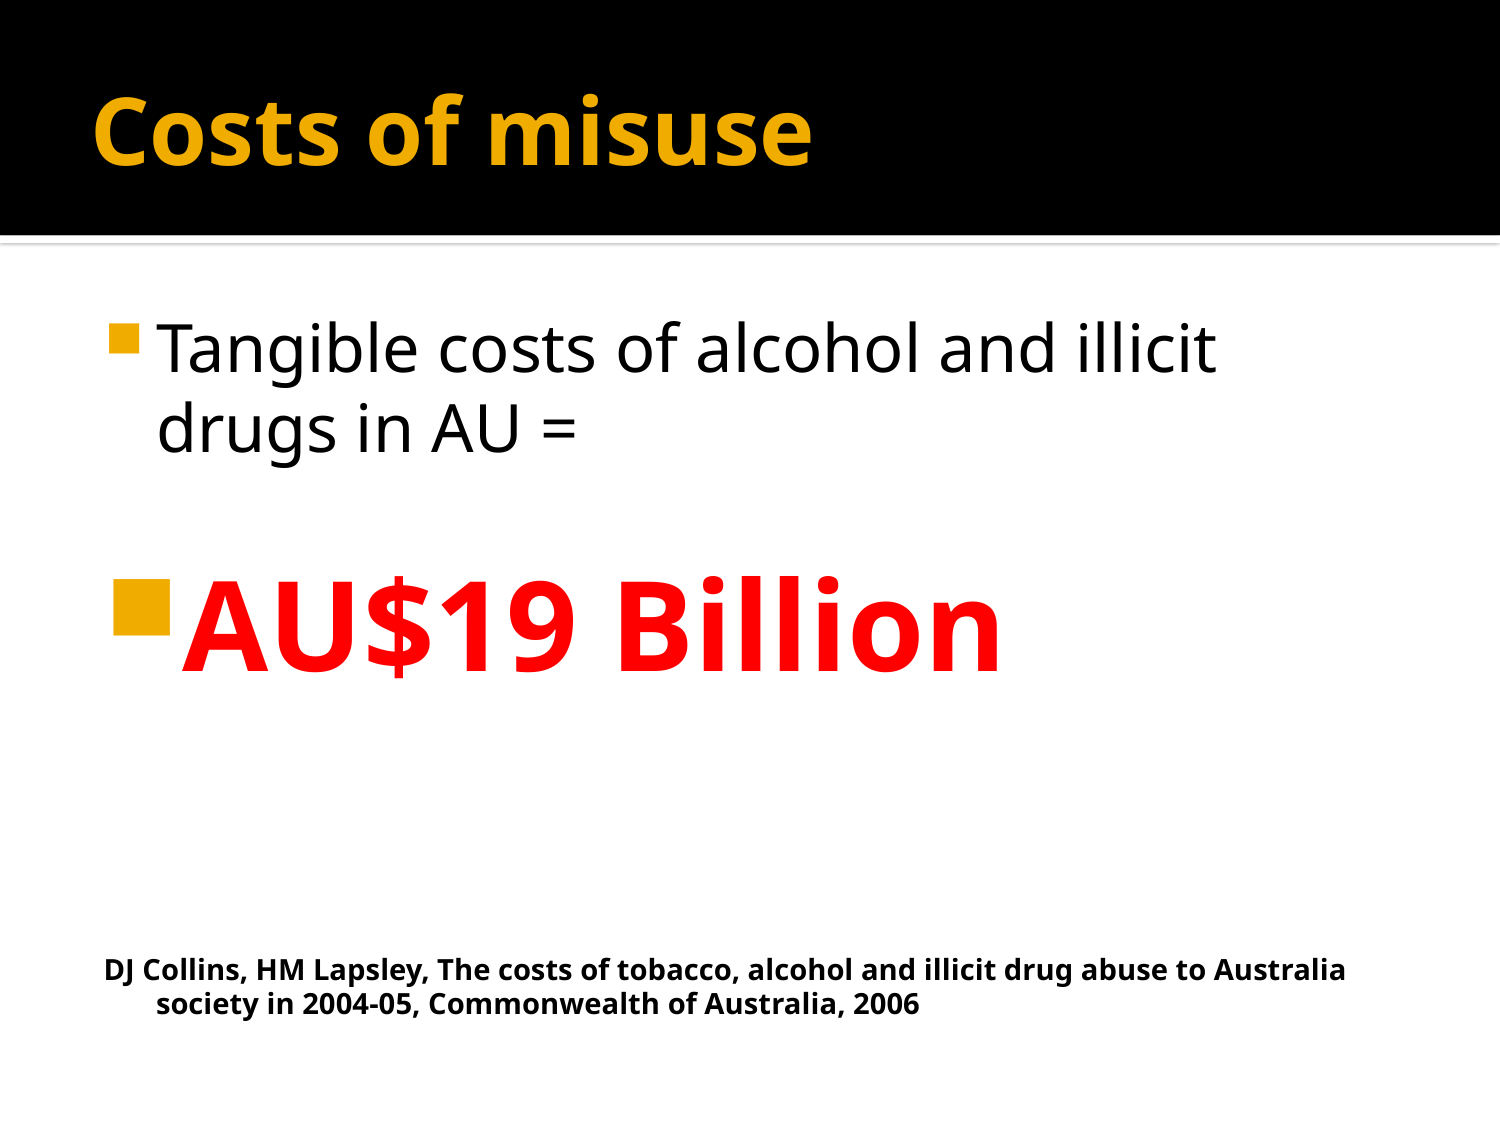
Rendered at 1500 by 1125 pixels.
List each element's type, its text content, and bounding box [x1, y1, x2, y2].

list Tangible costs of alcohol and illicit drugs in AU = AU$19 Billion DJ Collins, HM Lapsley, The costs of tobacco, alcohol and illicit drug abuse to Australia society in 2004-05, Commonwealth of Australia, 2006 [75, 291, 1425, 1050]
title Costs of misuse [75, 25, 1425, 231]
